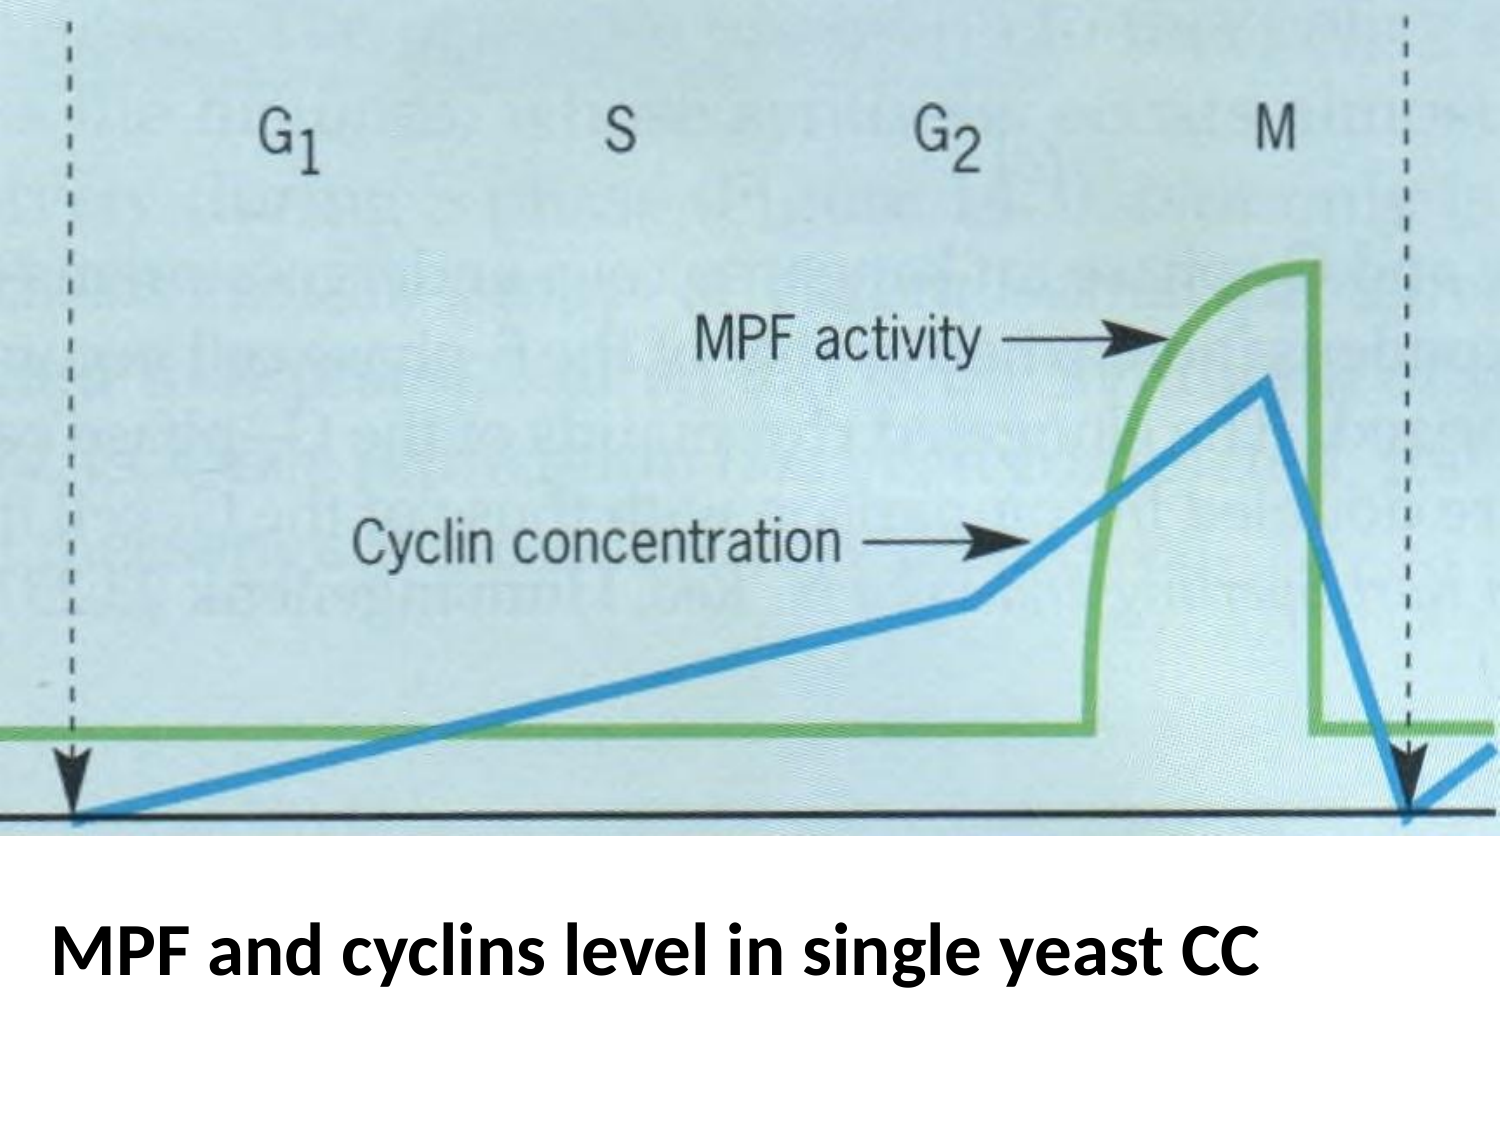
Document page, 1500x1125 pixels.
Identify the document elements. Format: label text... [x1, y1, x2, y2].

text_box MPF and cyclins level in single yeast CC [36, 893, 1295, 998]
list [0, 0, 1500, 836]
